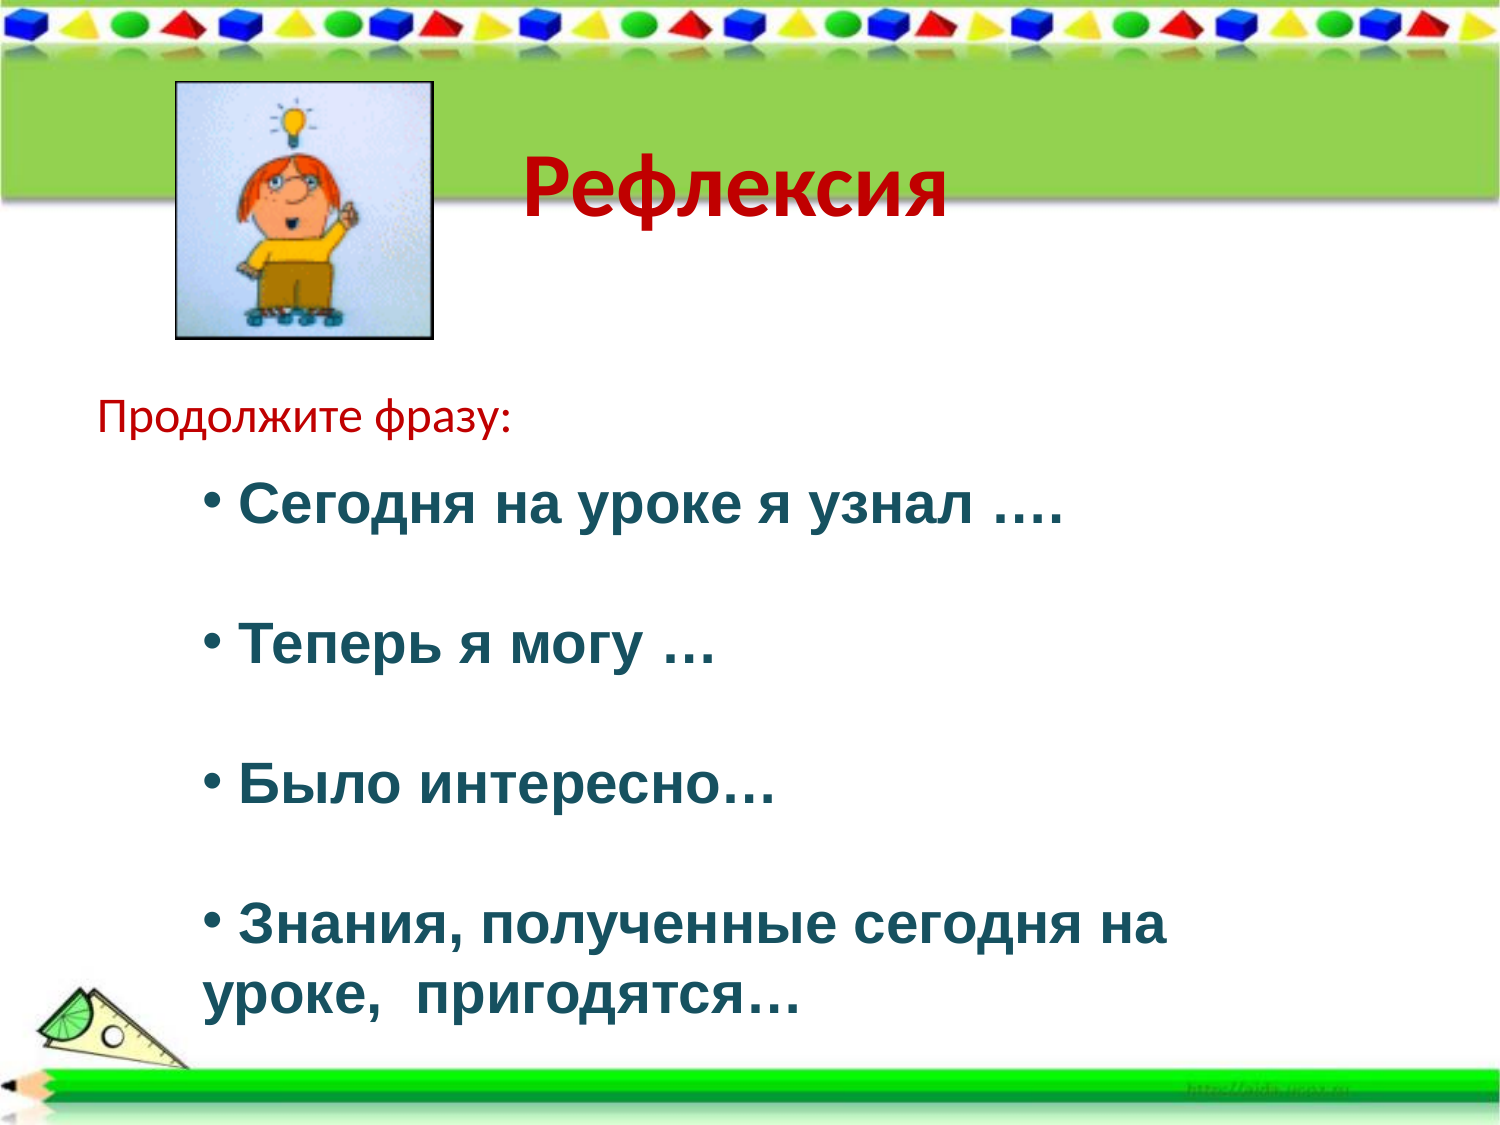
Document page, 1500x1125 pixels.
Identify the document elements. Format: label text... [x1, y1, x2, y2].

text_box Сегодня на уроке я узнал …. Теперь я могу … Было интересно… Знания, полученные сегодня на уроке, пригодятся… [187, 457, 1371, 1032]
text_box Продолжите фразу: [82, 374, 645, 450]
text_box Рефлексия [507, 117, 966, 242]
picture [0, 0, 1500, 1125]
